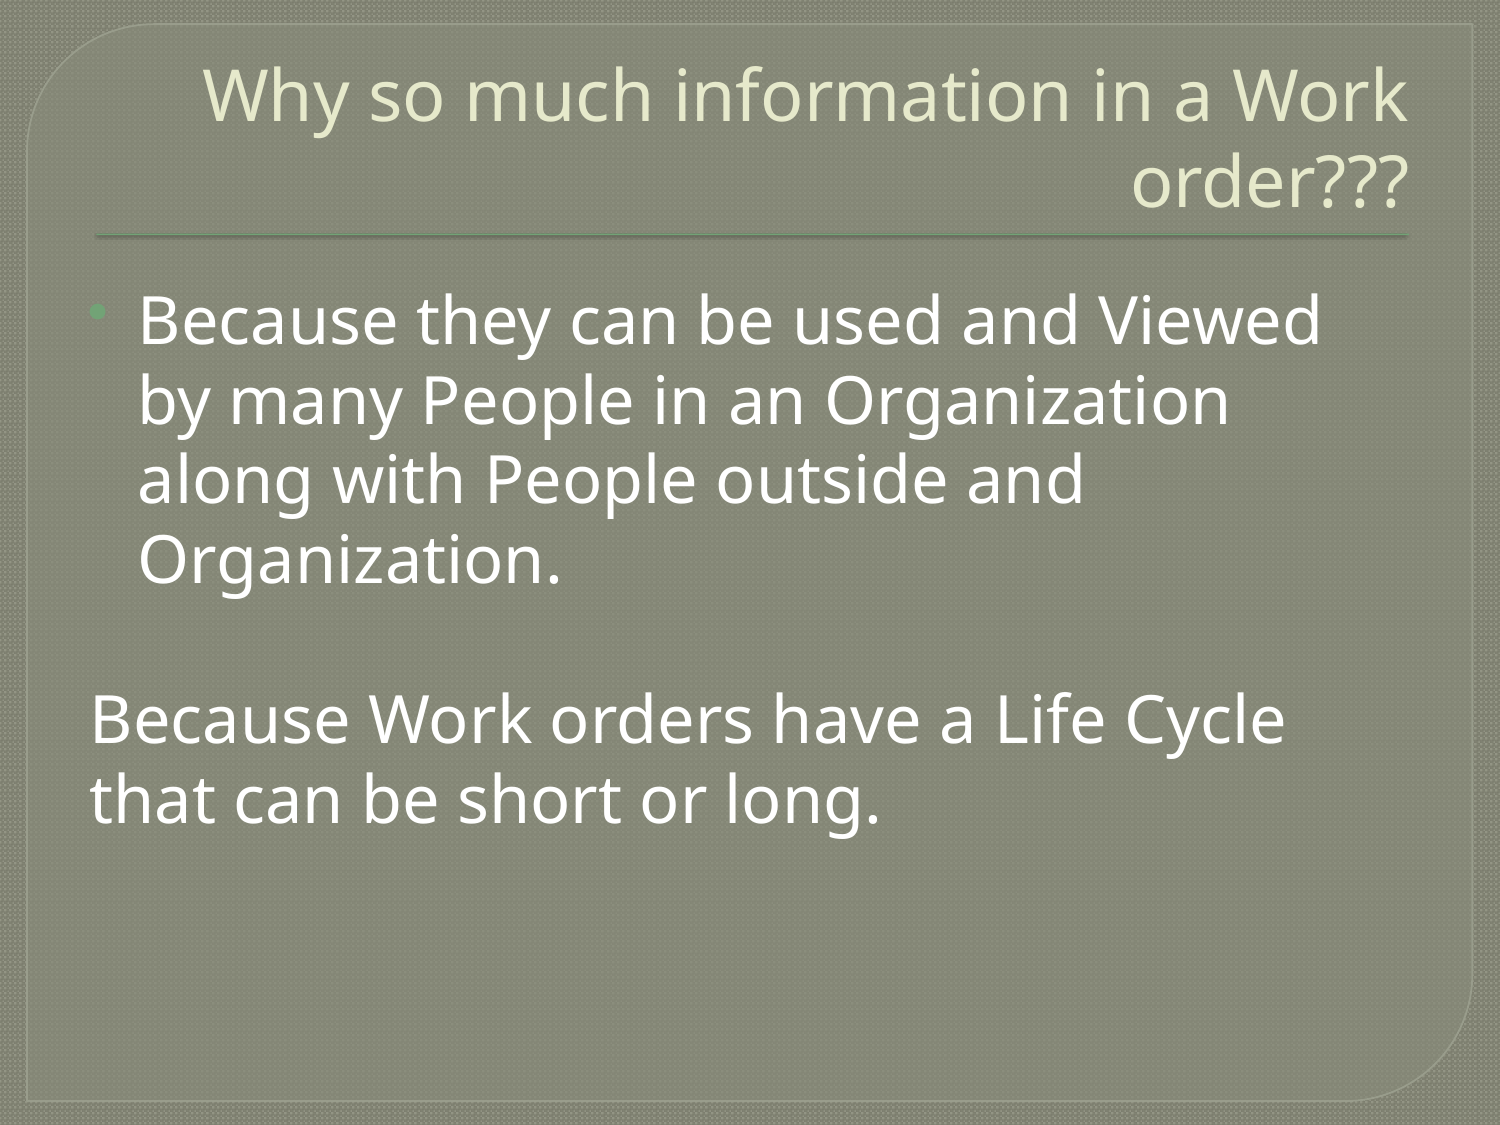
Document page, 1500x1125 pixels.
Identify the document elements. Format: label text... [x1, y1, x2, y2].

list Because they can be used and Viewed by many People in an Organization along with People outside and Organization. Because Work orders have a Life Cycle that can be short or long. [75, 270, 1425, 1013]
title Why so much information in a Work order??? [75, 41, 1425, 230]
